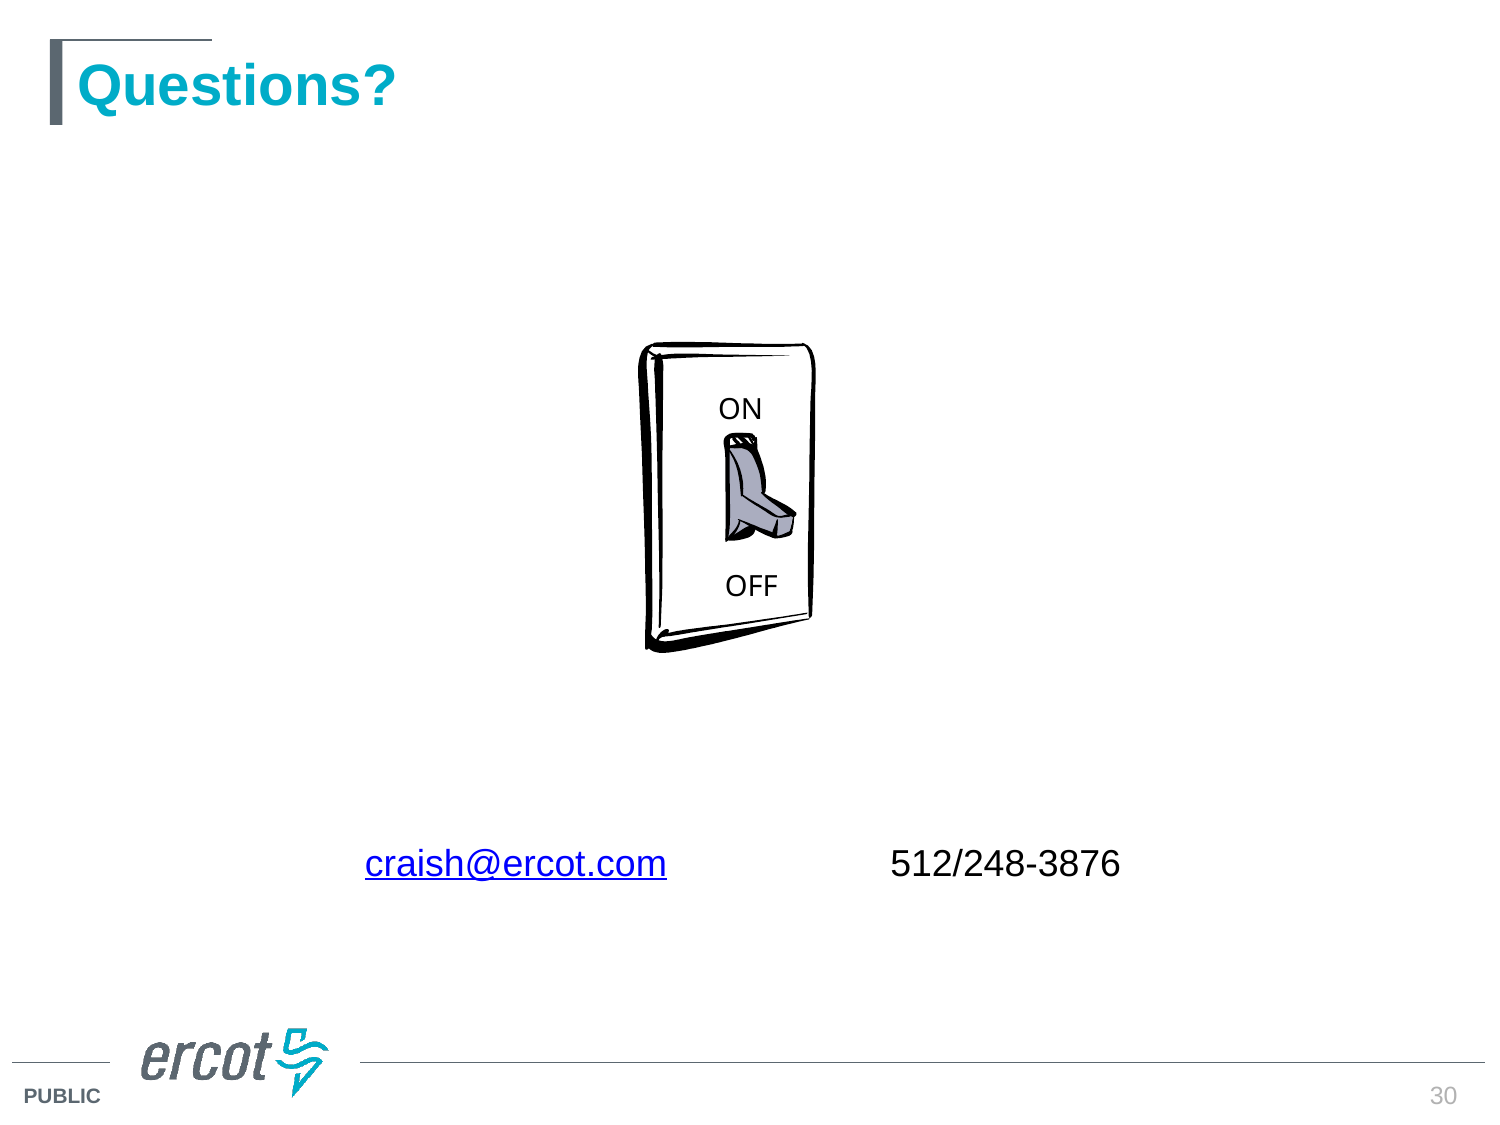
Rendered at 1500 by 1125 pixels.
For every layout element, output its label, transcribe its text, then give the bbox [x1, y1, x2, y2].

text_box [633, 338, 820, 655]
title Questions? [62, 39, 1450, 125]
text_box craish@ercot.com 512/248-3876 [349, 831, 1175, 892]
picture [137, 1024, 332, 1100]
slide_number 30 [1400, 1076, 1488, 1113]
